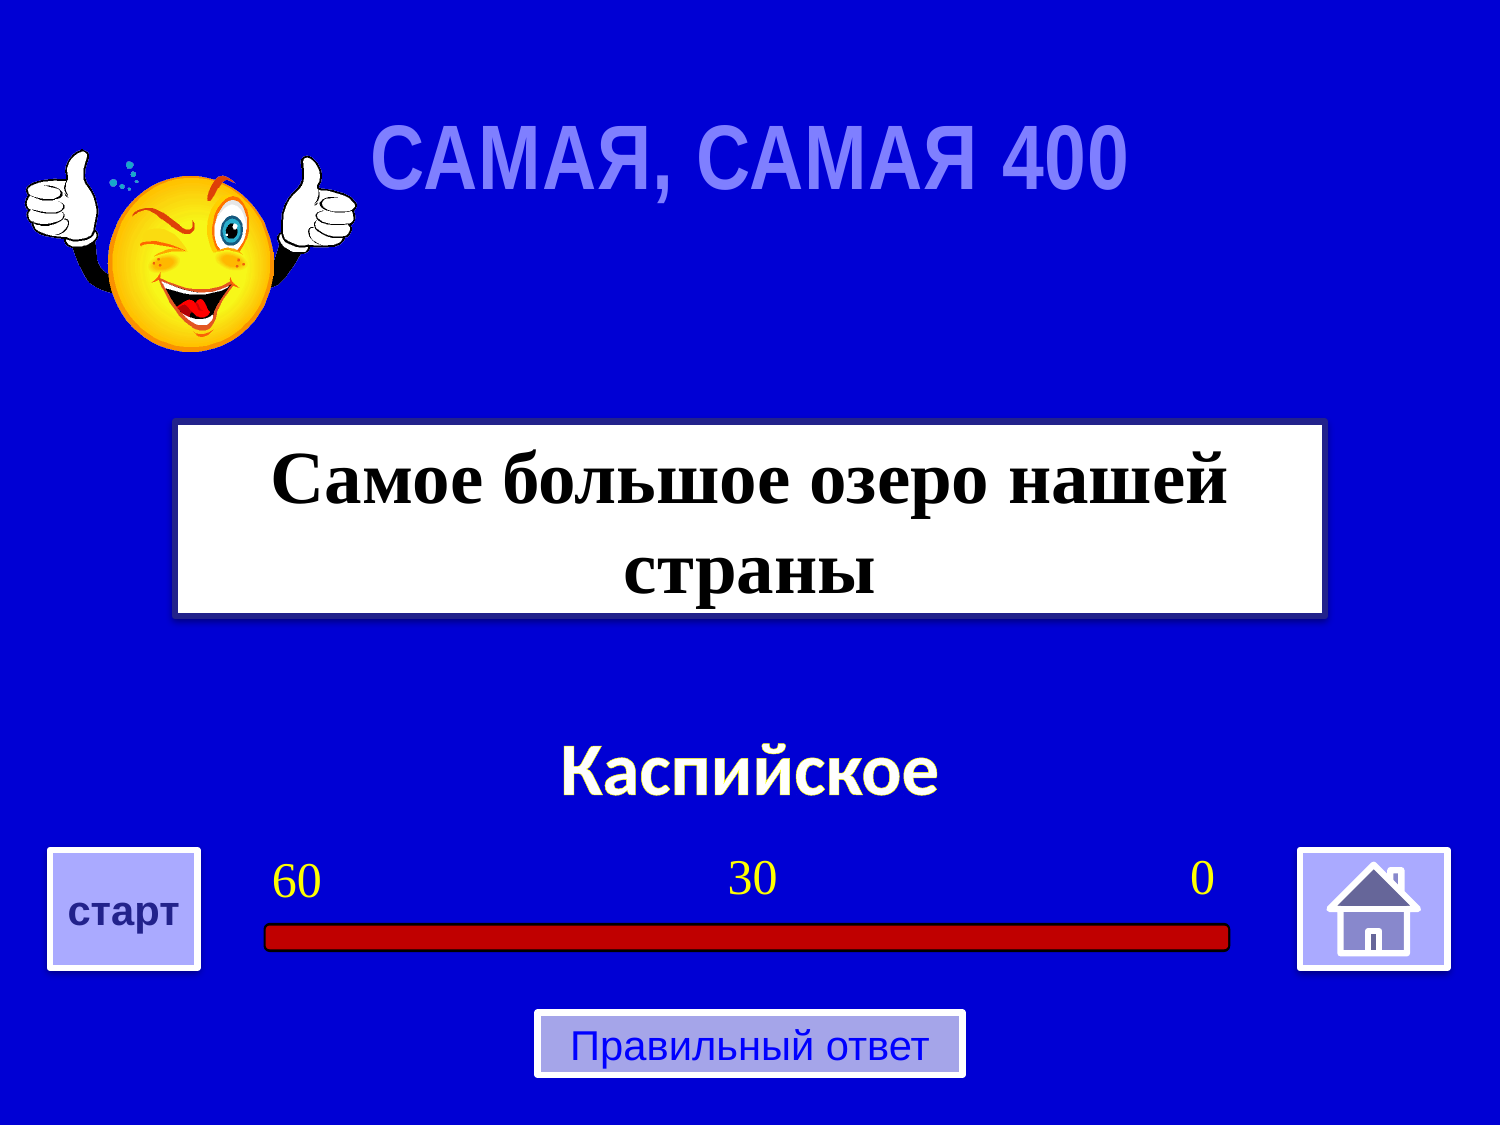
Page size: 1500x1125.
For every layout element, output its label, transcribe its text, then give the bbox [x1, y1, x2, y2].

text_box 0 [1175, 837, 1231, 913]
text_box Каспийское [0, 712, 1500, 818]
text_box САМАЯ, САМАЯ 400 [324, 99, 1175, 205]
text_box 30 [712, 837, 793, 913]
text_box Самое большое озеро нашей страны [172, 418, 1328, 619]
text_box 60 [257, 840, 337, 915]
picture [24, 149, 357, 352]
text_box [1297, 847, 1451, 971]
text_box Правильный ответ [535, 1010, 965, 1077]
text_box старт [47, 847, 201, 971]
text_box [263, 923, 1231, 952]
